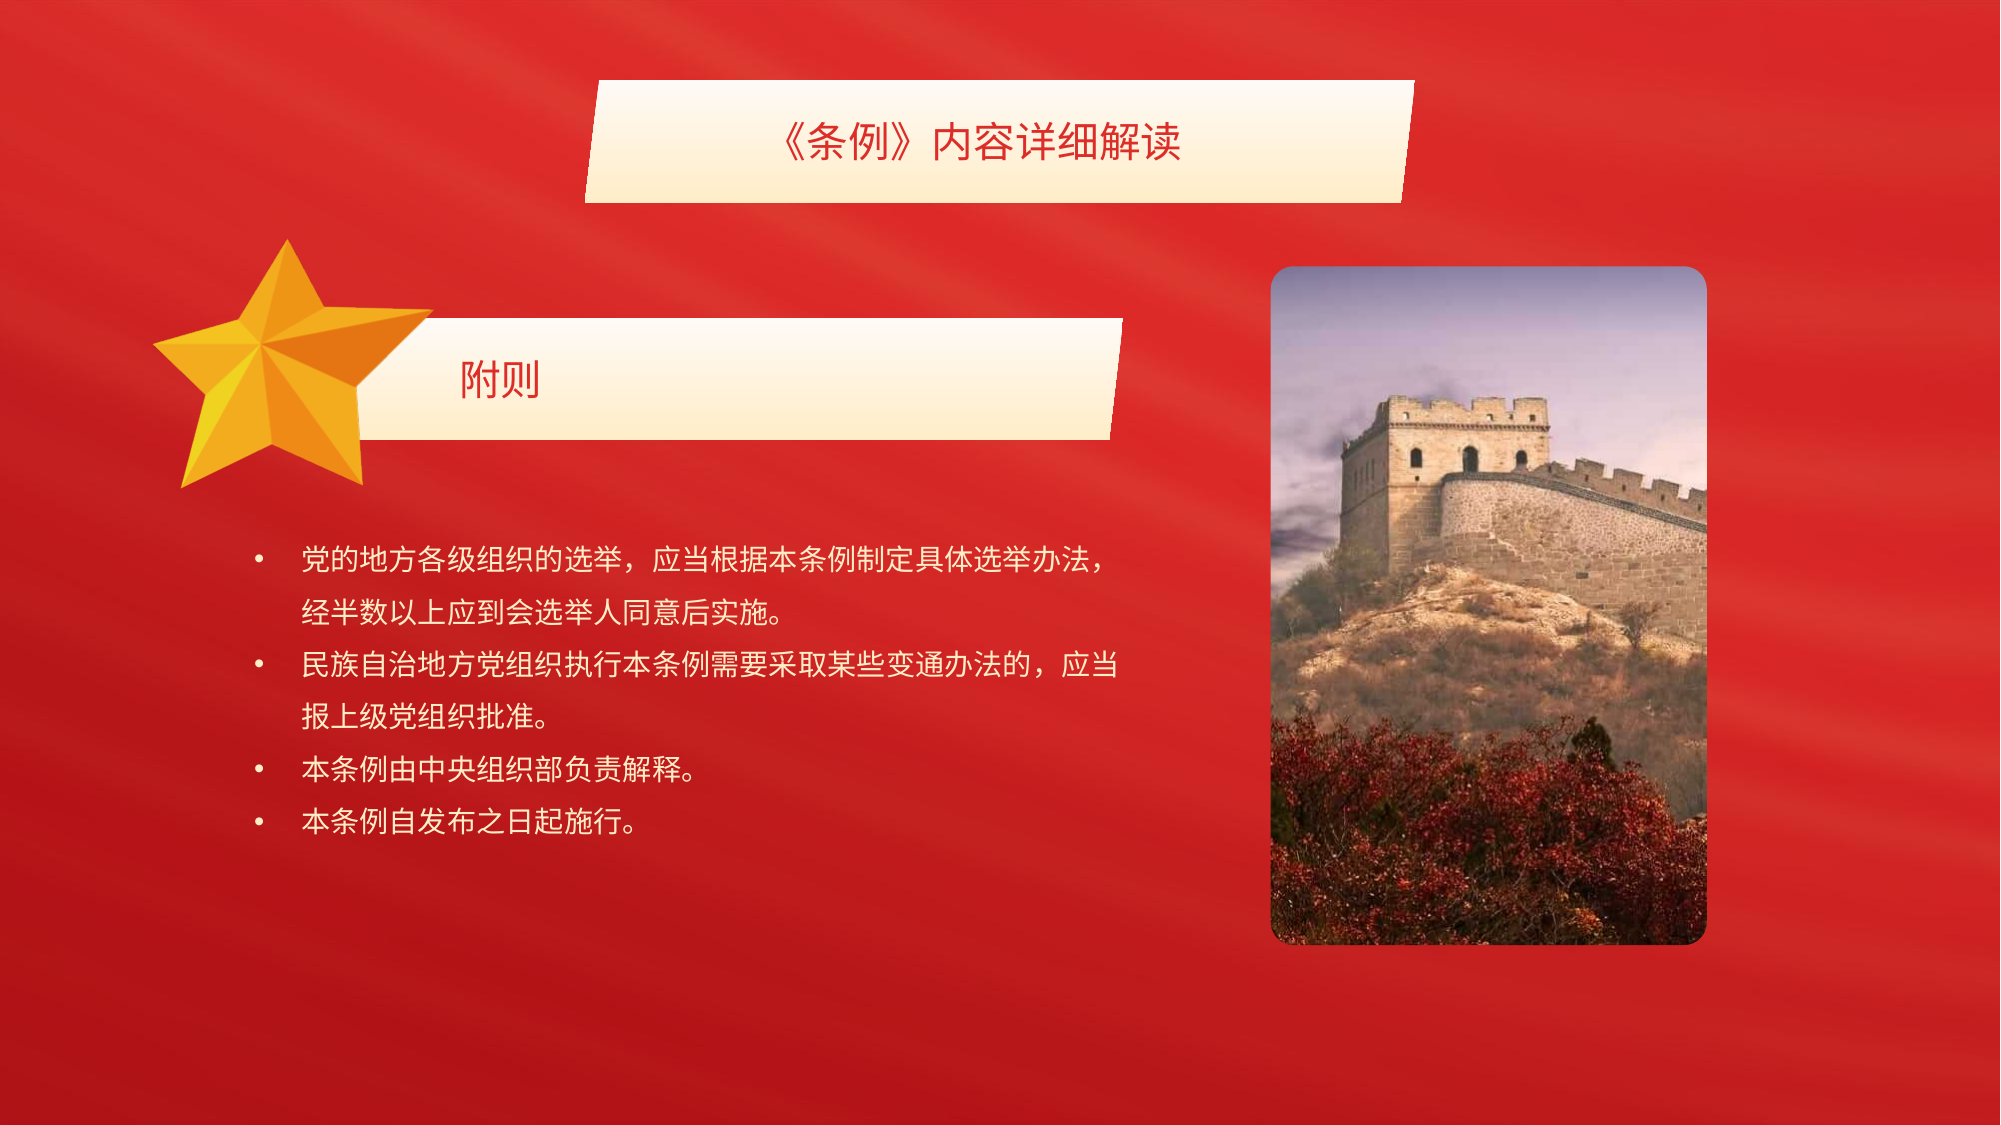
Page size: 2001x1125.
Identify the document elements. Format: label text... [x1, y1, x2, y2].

picture [0, 0, 2000, 1125]
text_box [152, 238, 1124, 489]
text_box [483, 79, 1464, 203]
text_box 党的地方各级组织的选举，应当根据本条例制定具体选举办法，经半数以上应到会选举人同意后实施。 民族自治地方党组织执行本条例需要采取某些变通办法的，应当报上级党组织批准。 本条例由中央组织部负责解释。 本条例自发布之日起施行。 [254, 523, 1124, 839]
